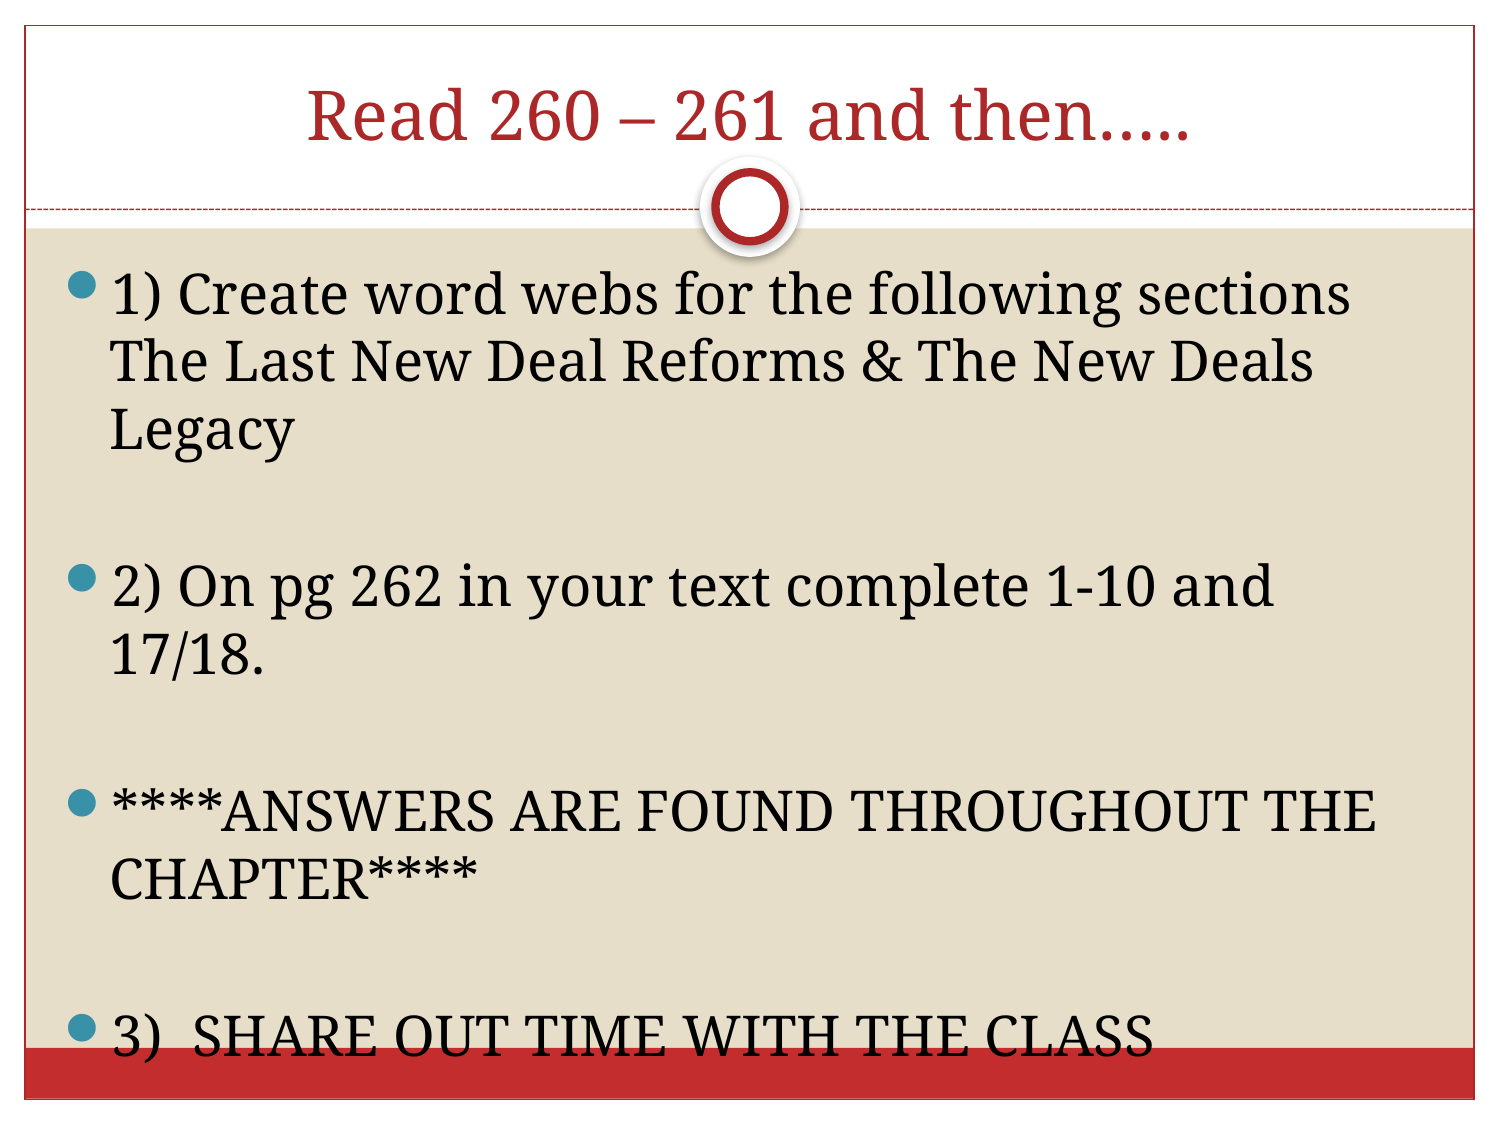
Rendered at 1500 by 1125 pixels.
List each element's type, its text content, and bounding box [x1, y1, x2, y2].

list 1) Create word webs for the following sections The Last New Deal Reforms & The New Deals Legacy 2) On pg 262 in your text complete 1-10 and 17/18. ****ANSWERS ARE FOUND THROUGHOUT THE CHAPTER**** 3) SHARE OUT TIME WITH THE CLASS [49, 250, 1445, 1001]
title Read 260 – 261 and then….. [49, 37, 1450, 162]
